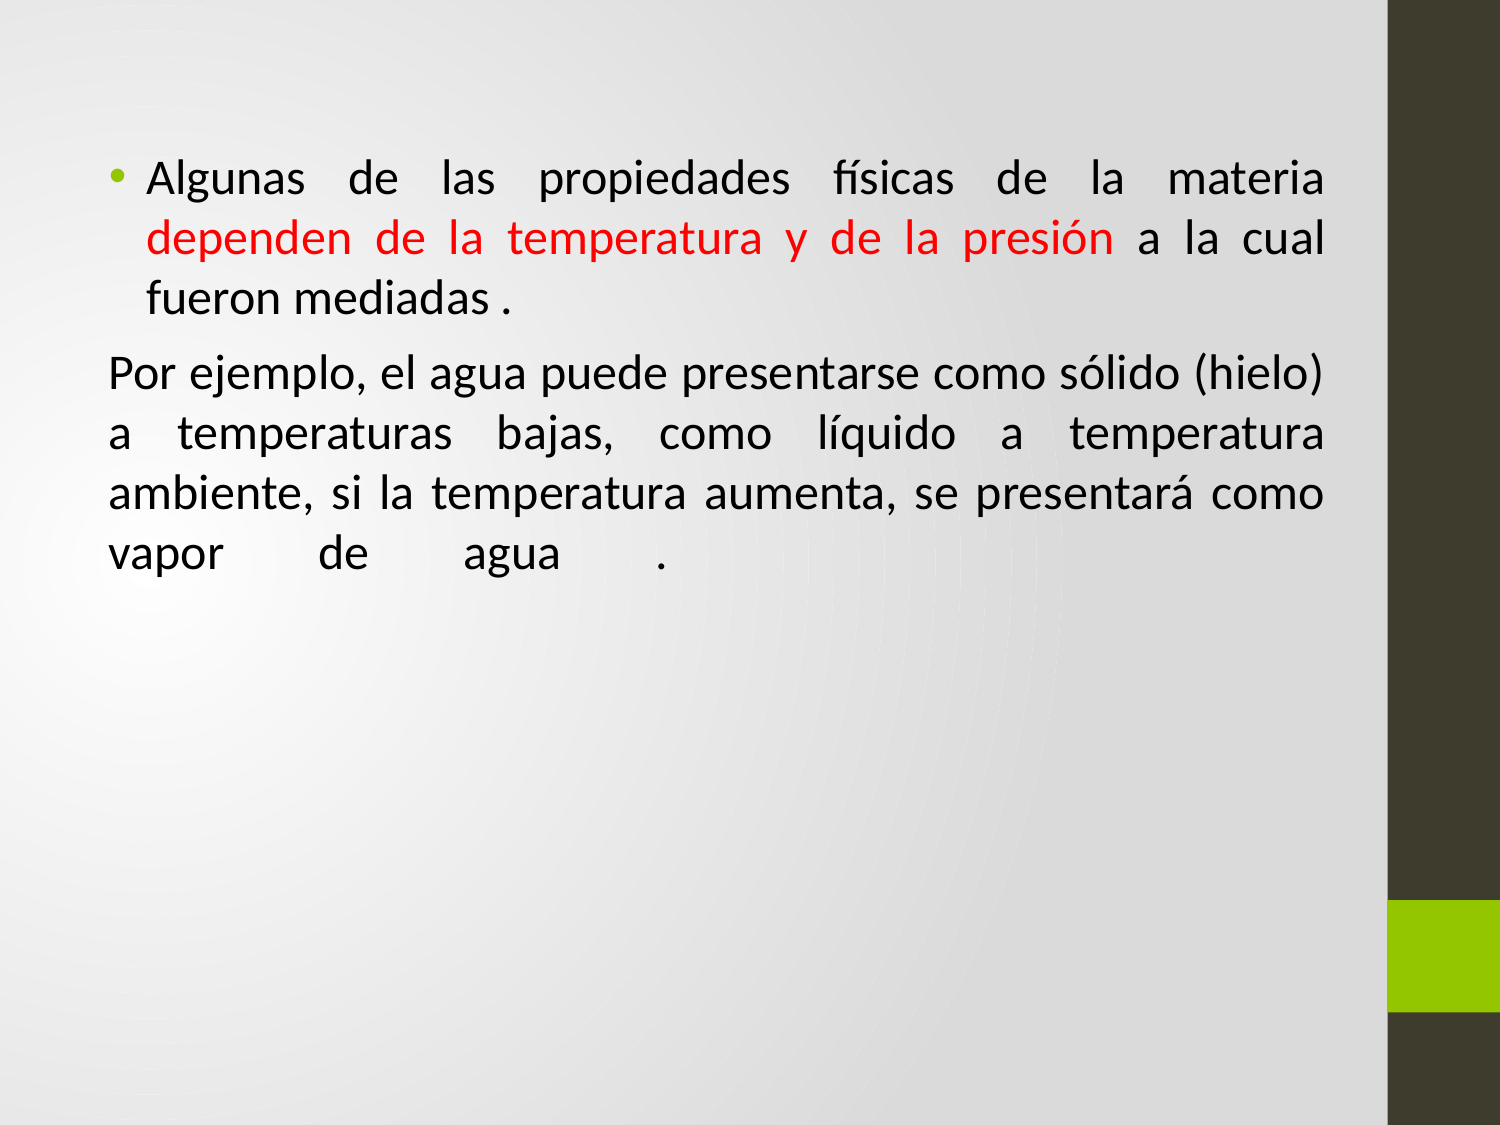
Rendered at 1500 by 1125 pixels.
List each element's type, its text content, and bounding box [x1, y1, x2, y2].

list Algunas de las propiedades físicas de la materia dependen de la temperatura y de la presión a la cual fueron mediadas . Por ejemplo, el agua puede presentarse como sólido (hielo) a temperaturas bajas, como líquido a temperatura ambiente, si la temperatura aumenta, se presentará como vapor de agua . [75, 137, 1341, 1050]
